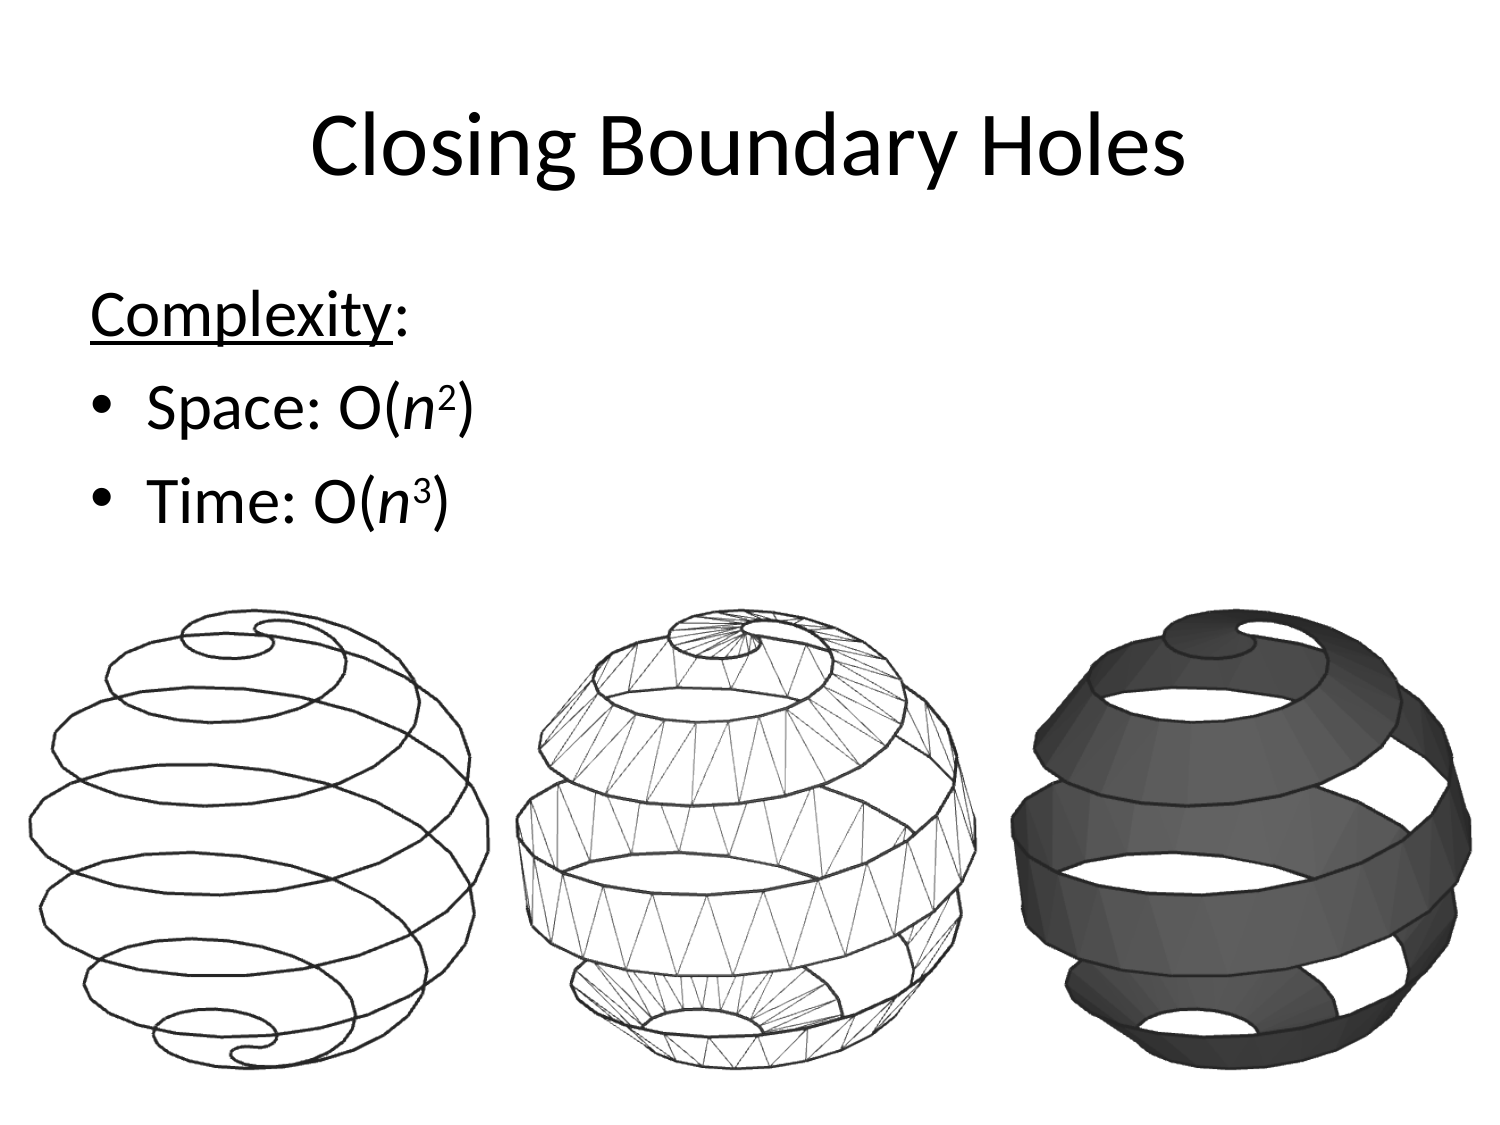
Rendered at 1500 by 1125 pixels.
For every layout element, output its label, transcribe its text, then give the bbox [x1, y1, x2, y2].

picture [0, 557, 1500, 1125]
title Closing Boundary Holes [75, 45, 1425, 233]
list Complexity: Space: O(n2) Time: O(n3) [75, 262, 1425, 556]
